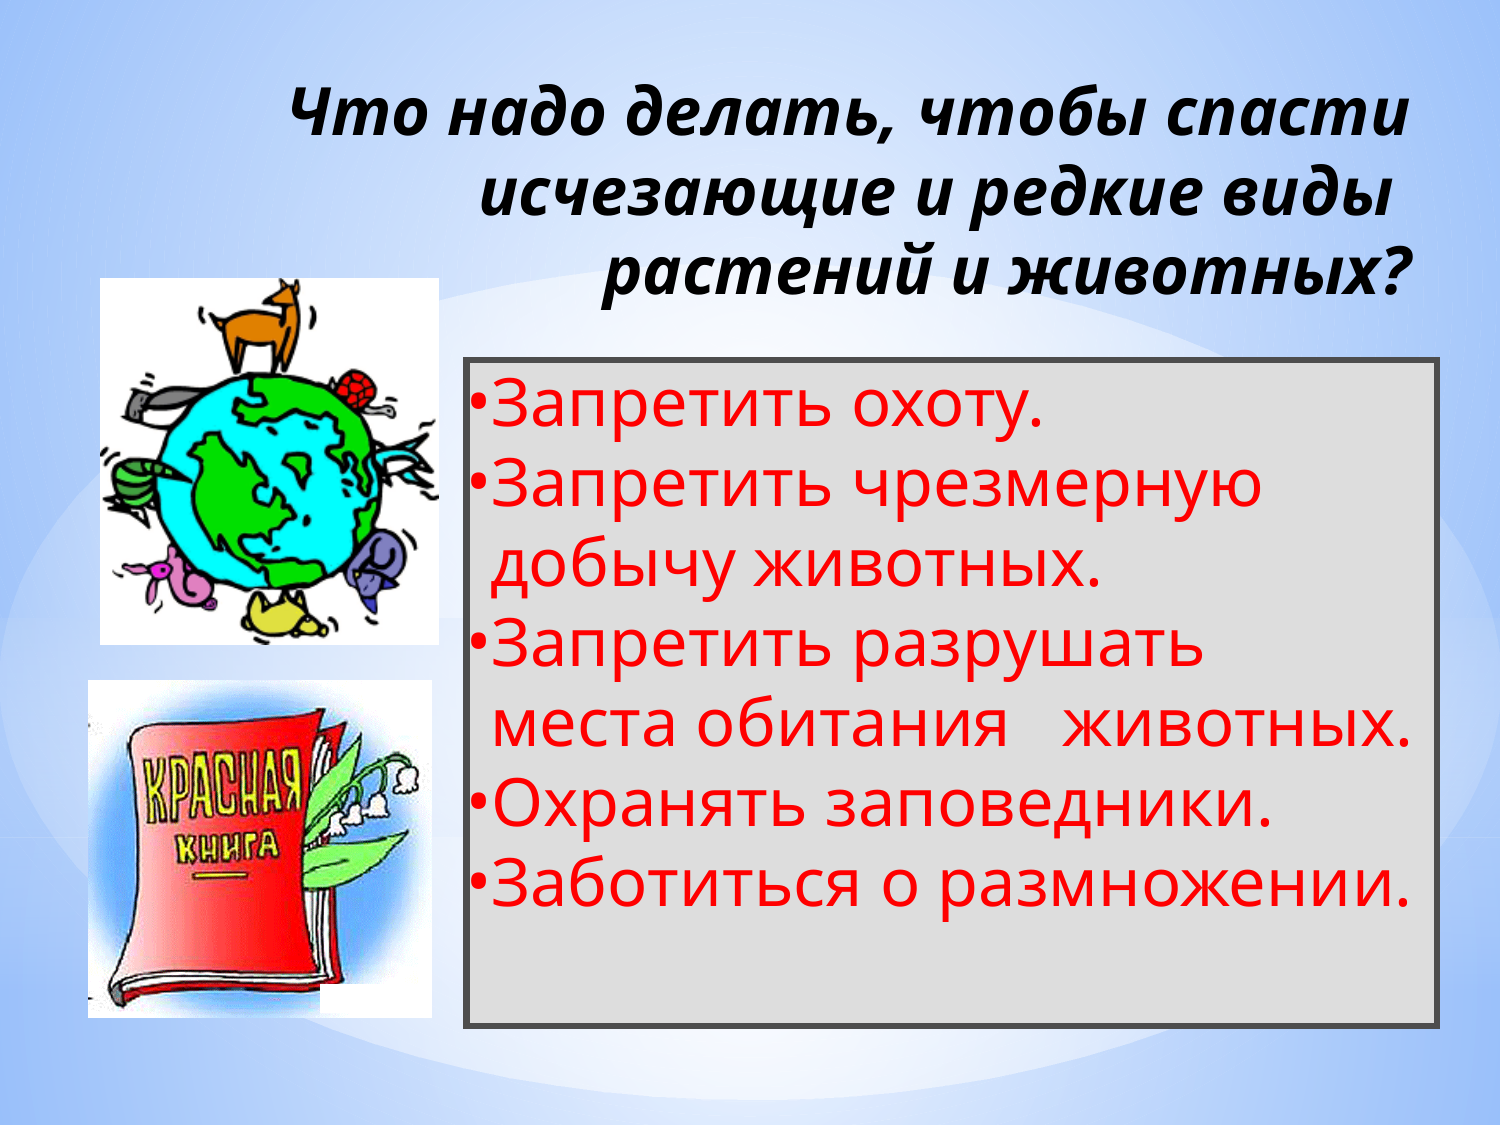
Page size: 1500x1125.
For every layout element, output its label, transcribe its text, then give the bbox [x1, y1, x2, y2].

picture [88, 680, 433, 1018]
picture [99, 278, 439, 646]
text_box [466, 359, 1438, 1027]
title Что надо делать, чтобы спасти исчезающие и редкие виды растений и животных? [75, 60, 1425, 263]
